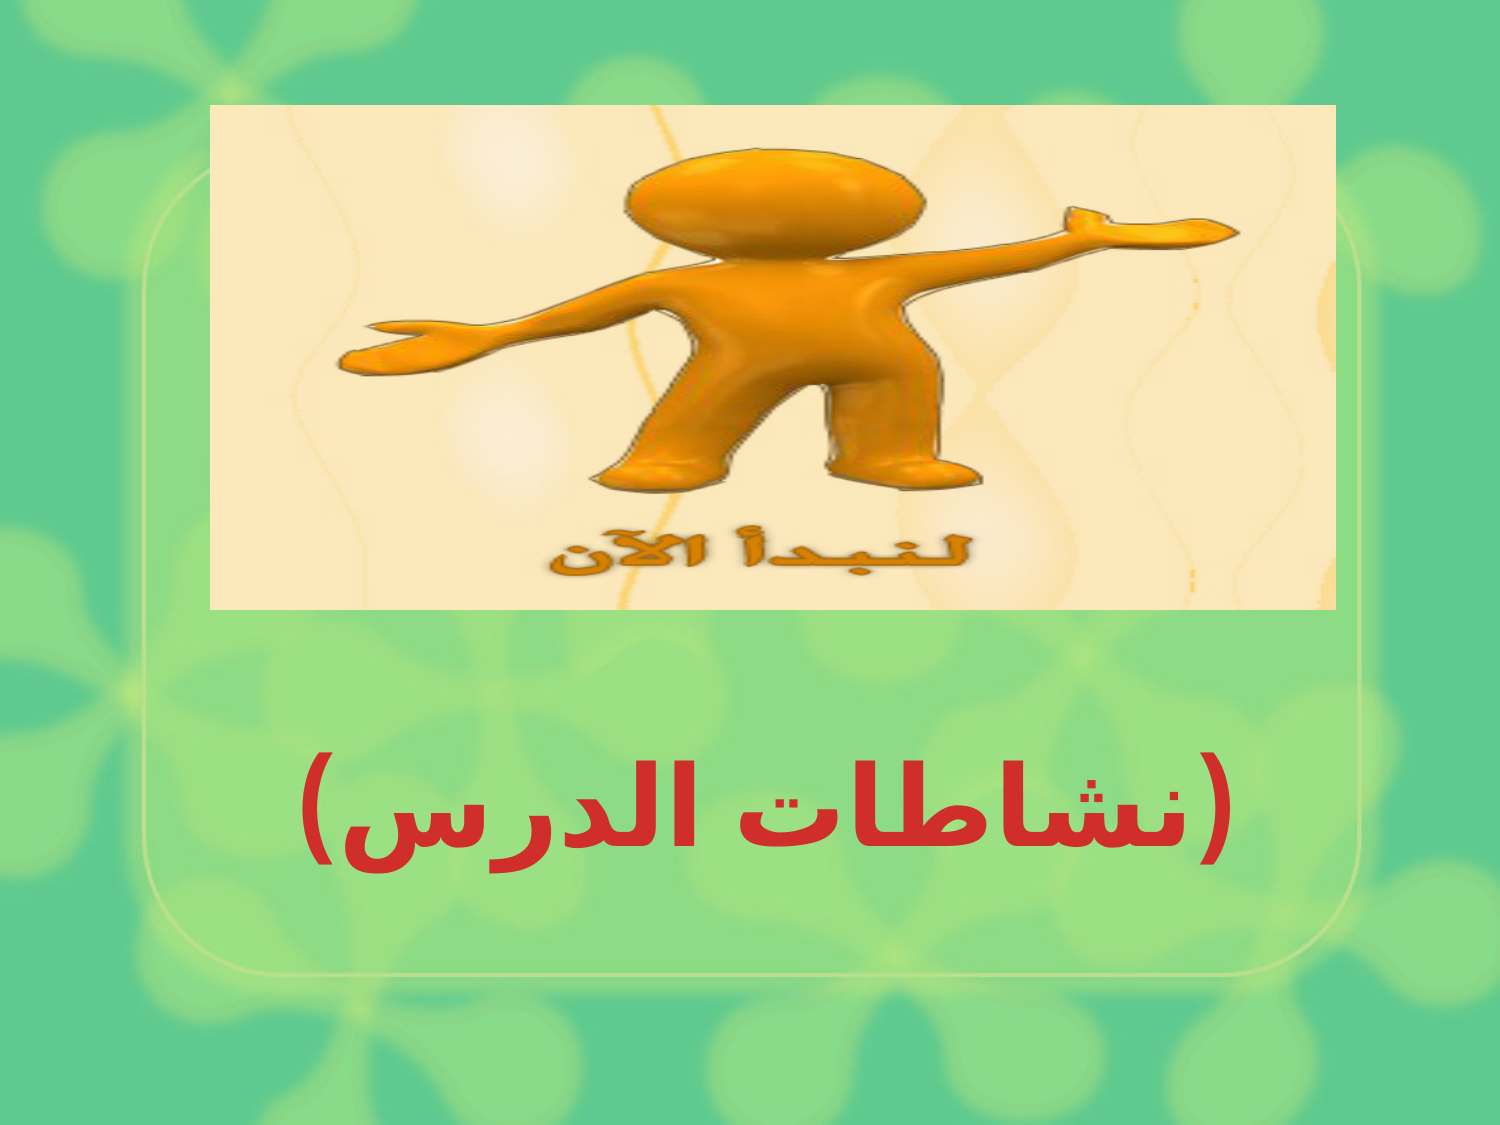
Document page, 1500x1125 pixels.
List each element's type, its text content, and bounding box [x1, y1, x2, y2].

text_box (نشاطات الدرس) [280, 726, 1253, 877]
picture [210, 105, 1337, 610]
